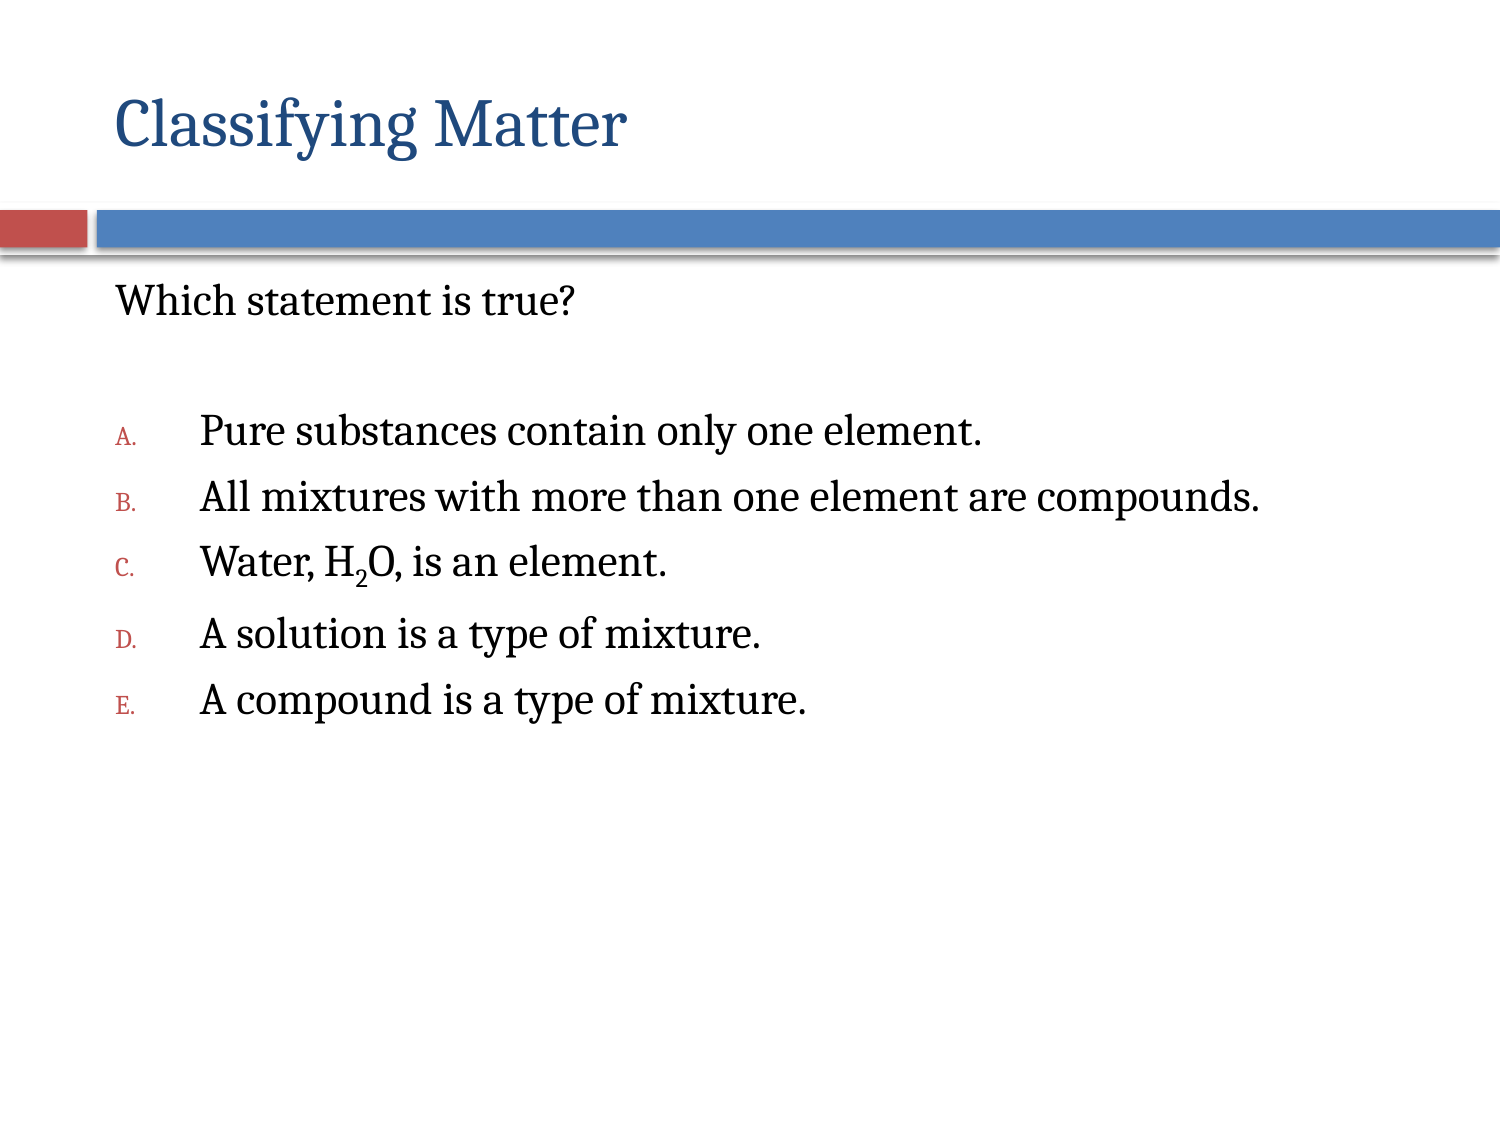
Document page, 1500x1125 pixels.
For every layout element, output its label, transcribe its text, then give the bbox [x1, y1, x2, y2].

list Which statement is true? Pure substances contain only one element. All mixtures with more than one element are compounds. Water, H2O, is an element. A solution is a type of mixture. A compound is a type of mixture. [100, 262, 1438, 1000]
title Classifying Matter [100, 37, 1438, 200]
